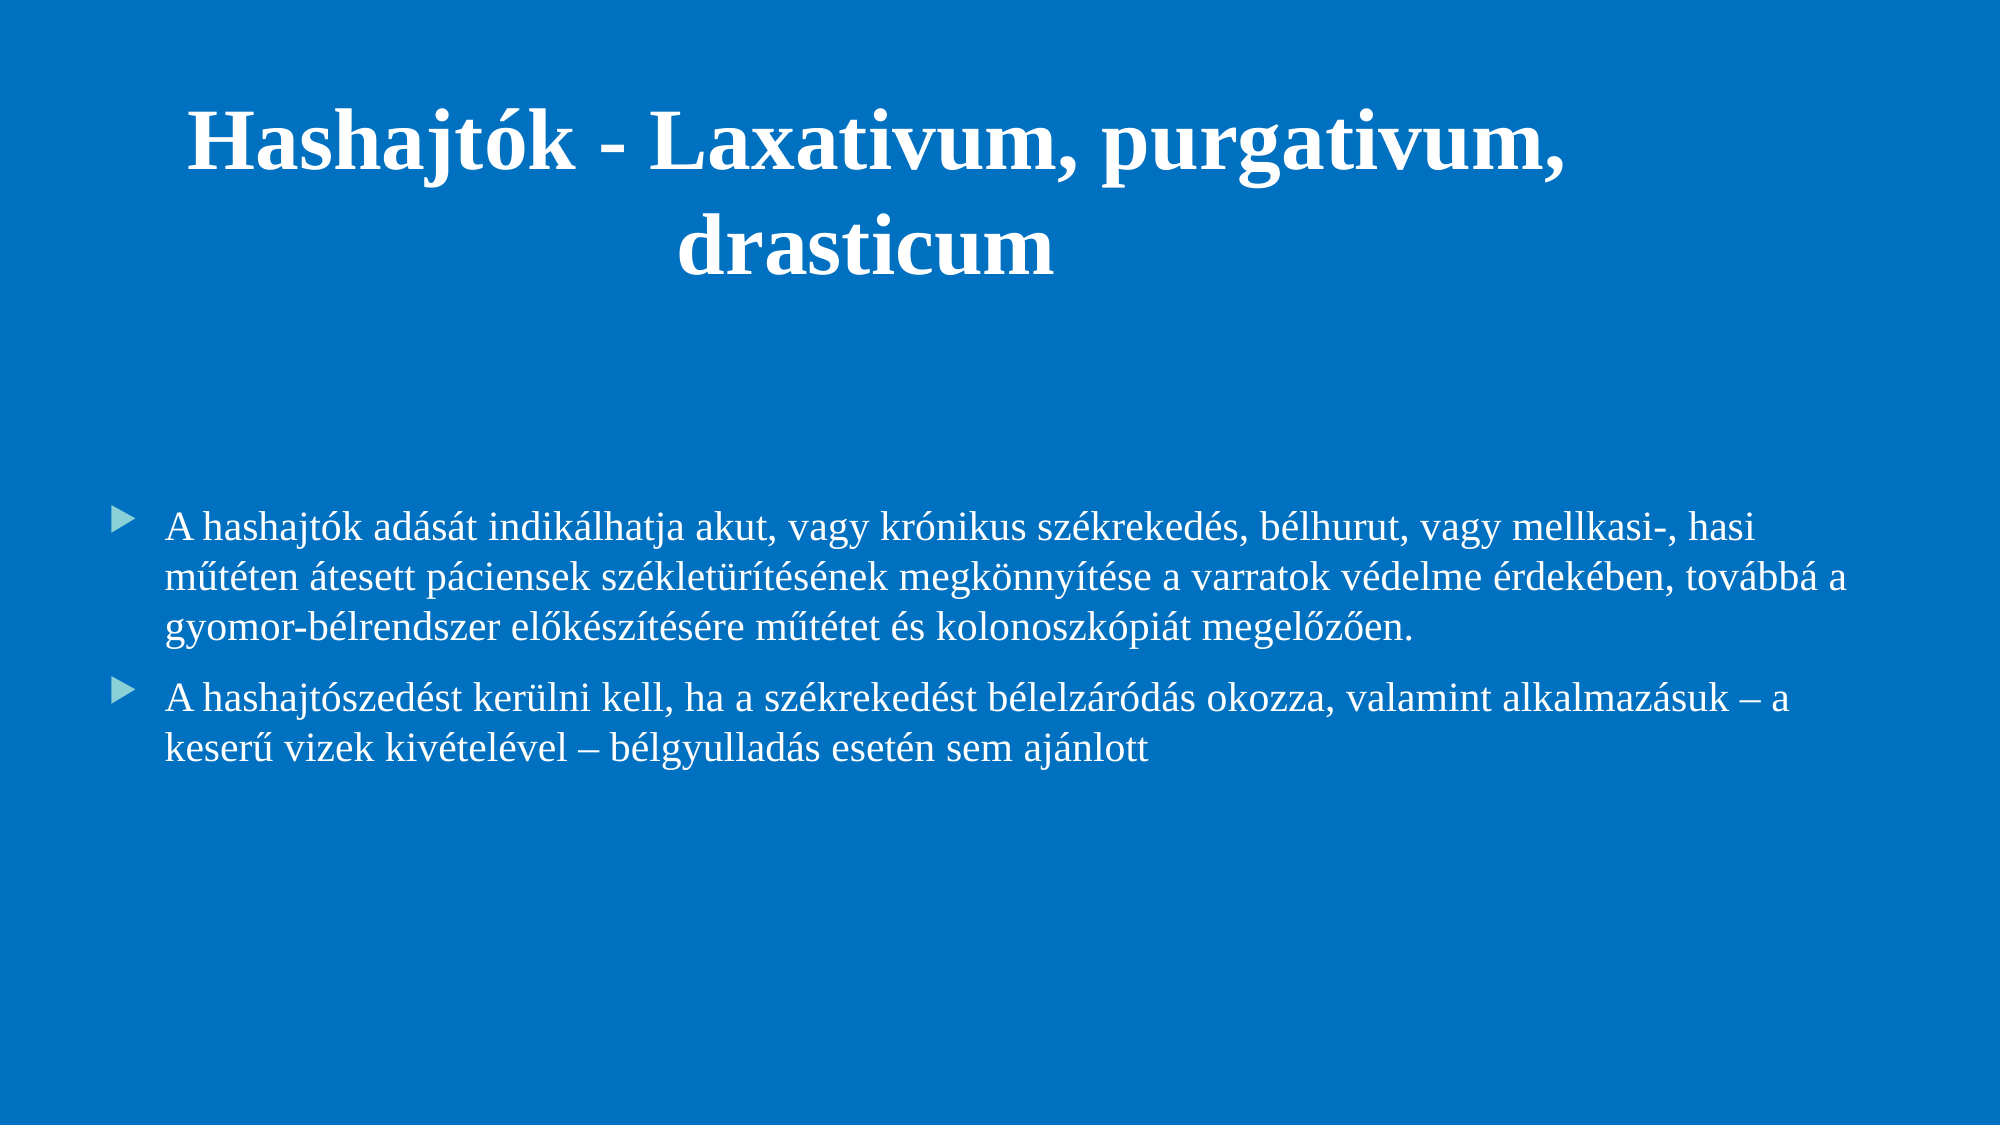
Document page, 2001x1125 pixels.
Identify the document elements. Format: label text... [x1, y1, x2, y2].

title Hashajtók - Laxativum, purgativum, drasticum [106, 74, 1649, 304]
list A hashajtók adását indikálhatja akut, vagy krónikus székrekedés, bélhurut, vagy mellkasi-, hasi műtéten átesett páciensek székletürítésének megkönnyítése a varratok védelme érdekében, továbbá a gyomor-bélrendszer előkészítésére műtétet és kolonoszkópiát megelőzően. A hashajtószedést kerülni kell, ha a székrekedést bélelzáródás okozza, valamint alkalmazásuk – a keserű vizek kivételével – bélgyulladás esetén sem ajánlott [93, 490, 1866, 1125]
